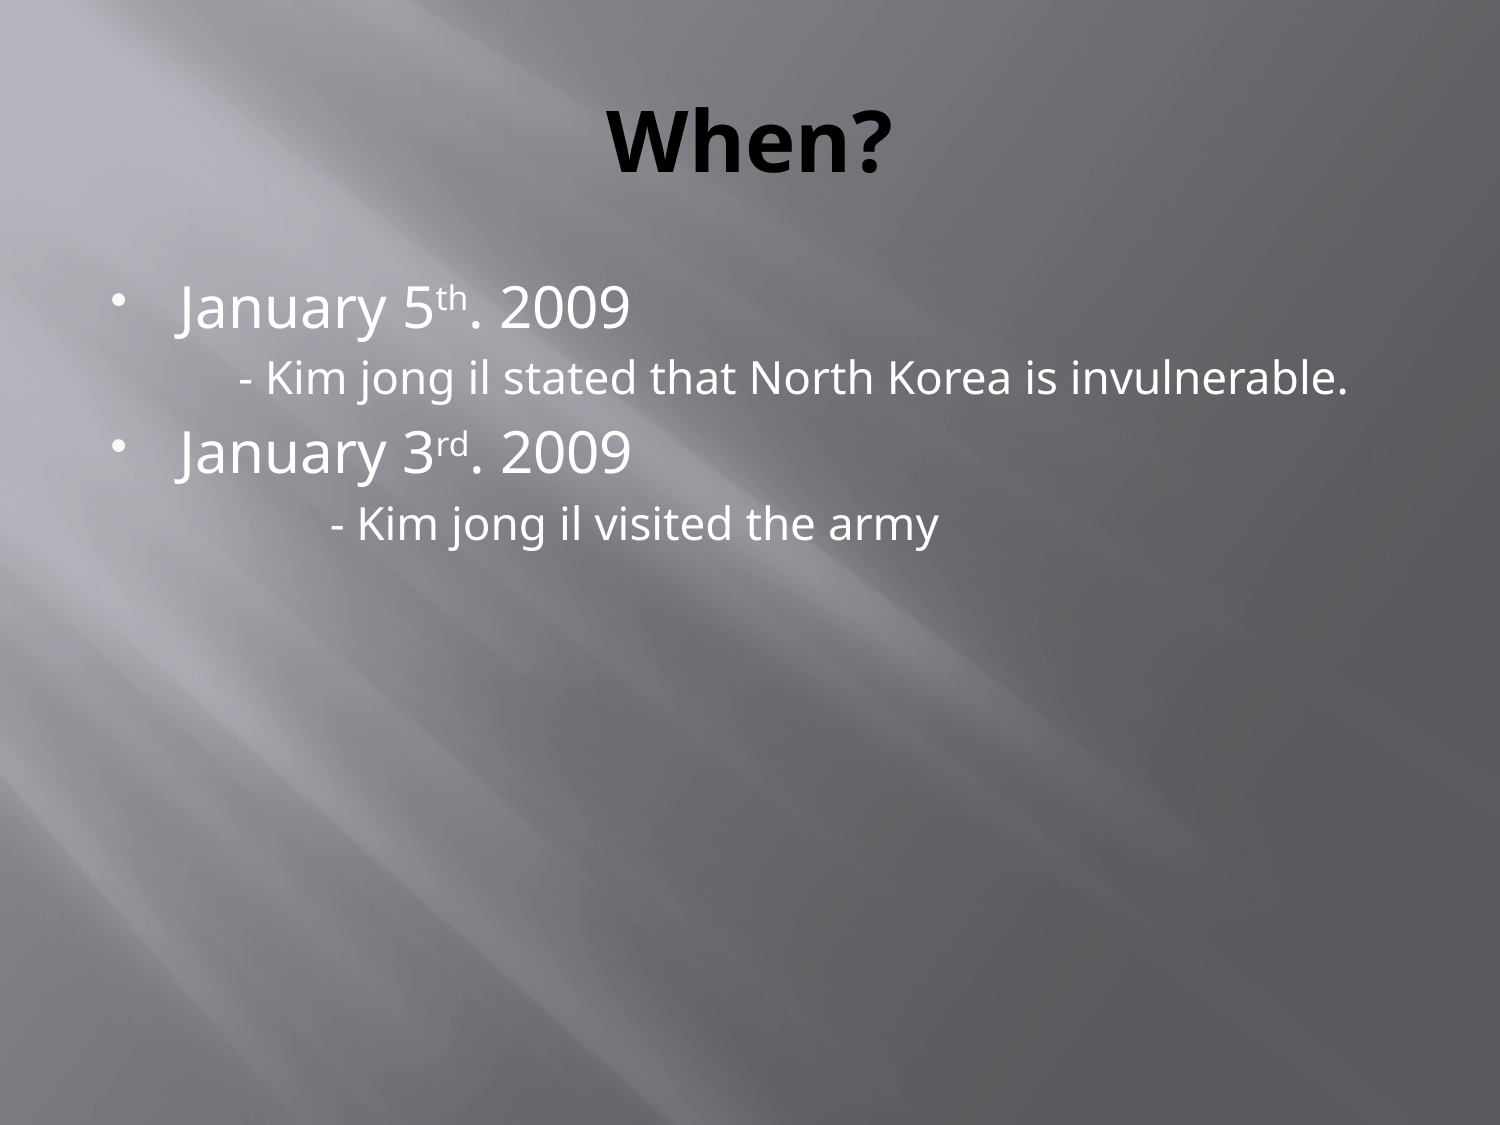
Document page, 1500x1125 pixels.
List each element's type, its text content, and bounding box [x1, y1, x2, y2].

list January 5th. 2009 - Kim jong il stated that North Korea is invulnerable. January 3rd. 2009 - Kim jong il visited the army [75, 262, 1425, 1035]
title When? [75, 45, 1425, 233]
